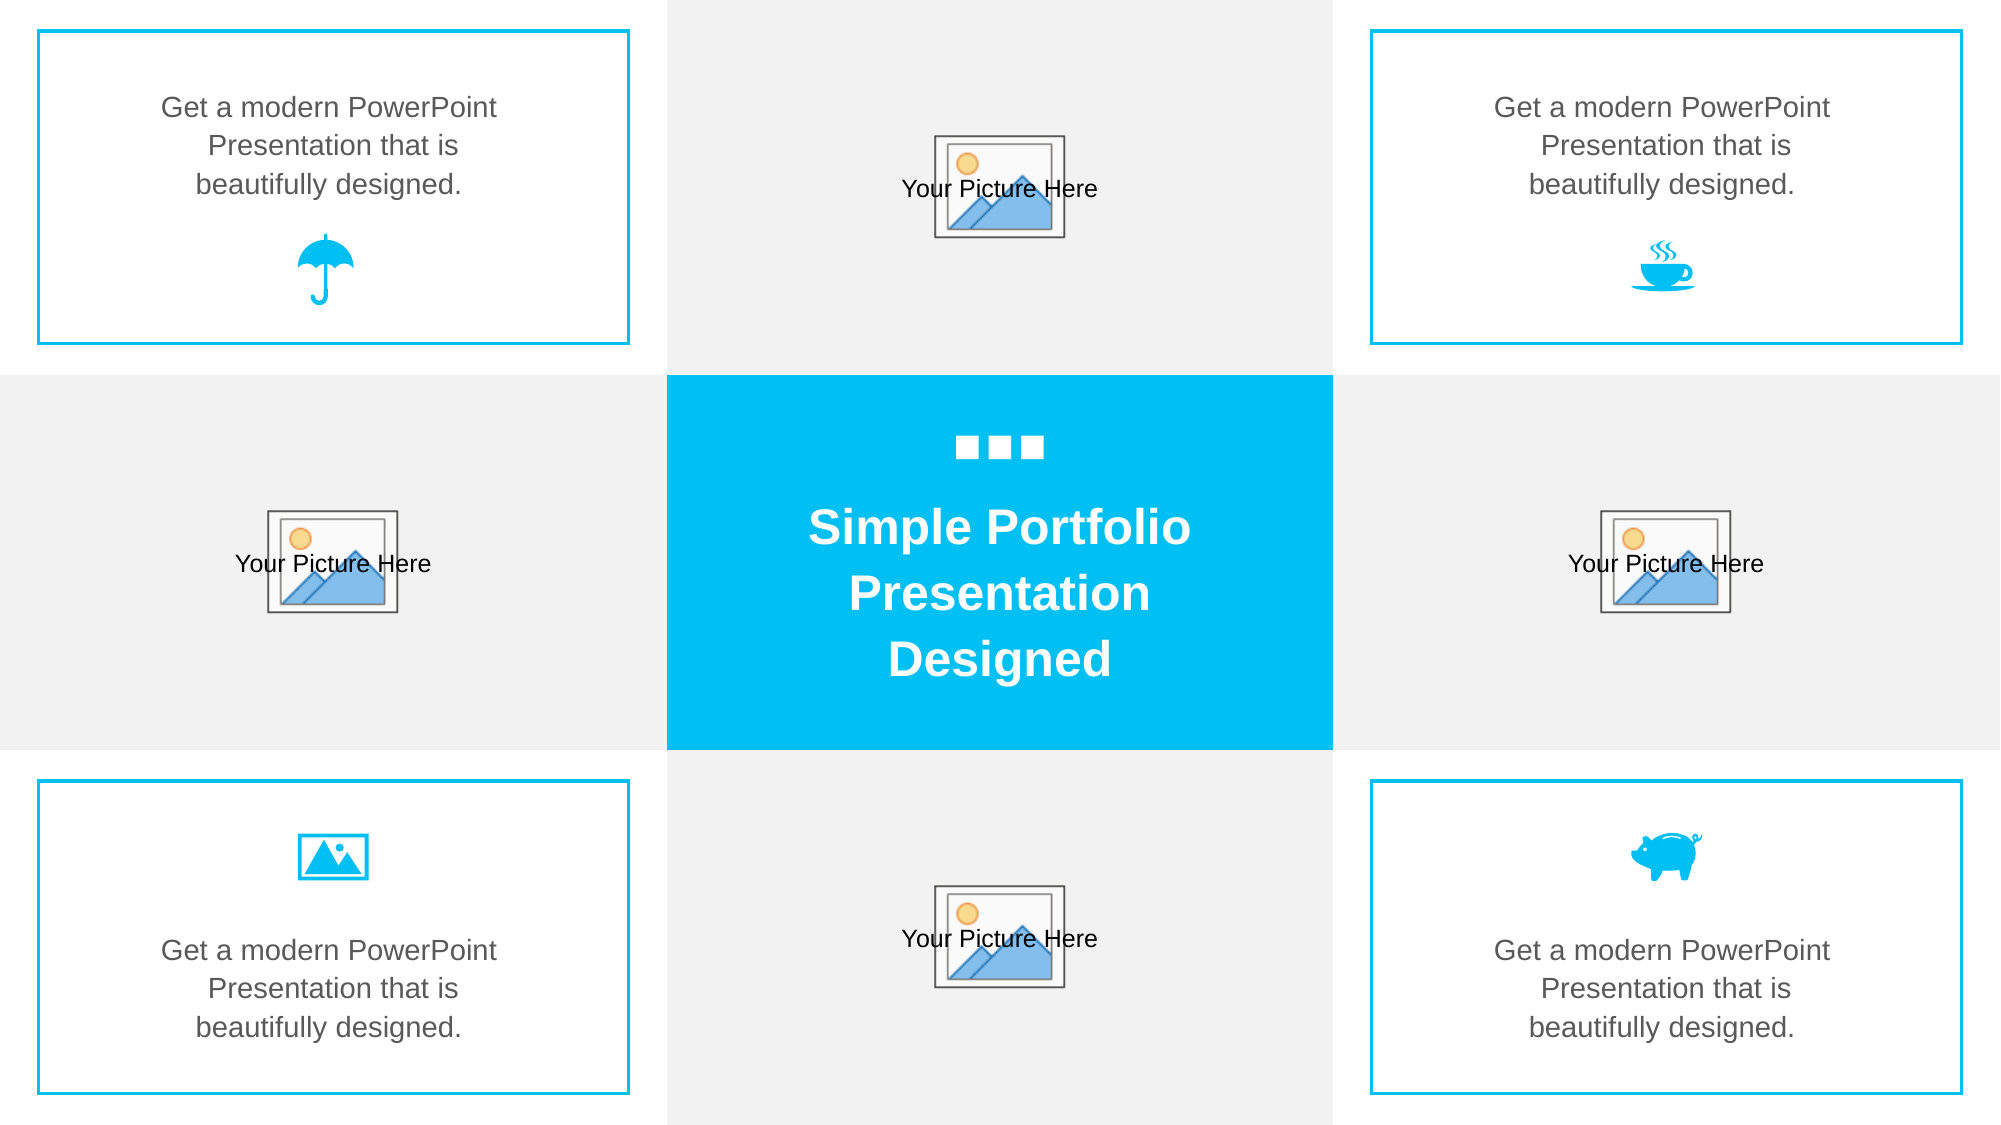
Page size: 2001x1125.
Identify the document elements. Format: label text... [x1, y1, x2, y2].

text_box [37, 30, 630, 345]
text_box [37, 780, 630, 1095]
text_box [1628, 239, 1697, 293]
text_box [296, 231, 355, 307]
text_box [1370, 30, 1963, 345]
text_box [1630, 831, 1703, 882]
text_box Simple Portfolio Presentation Designed [793, 472, 1207, 704]
picture [666, 751, 1334, 1125]
text_box [297, 833, 370, 881]
text_box [1370, 780, 1963, 1095]
picture [0, 0, 2000, 750]
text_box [956, 435, 1044, 460]
